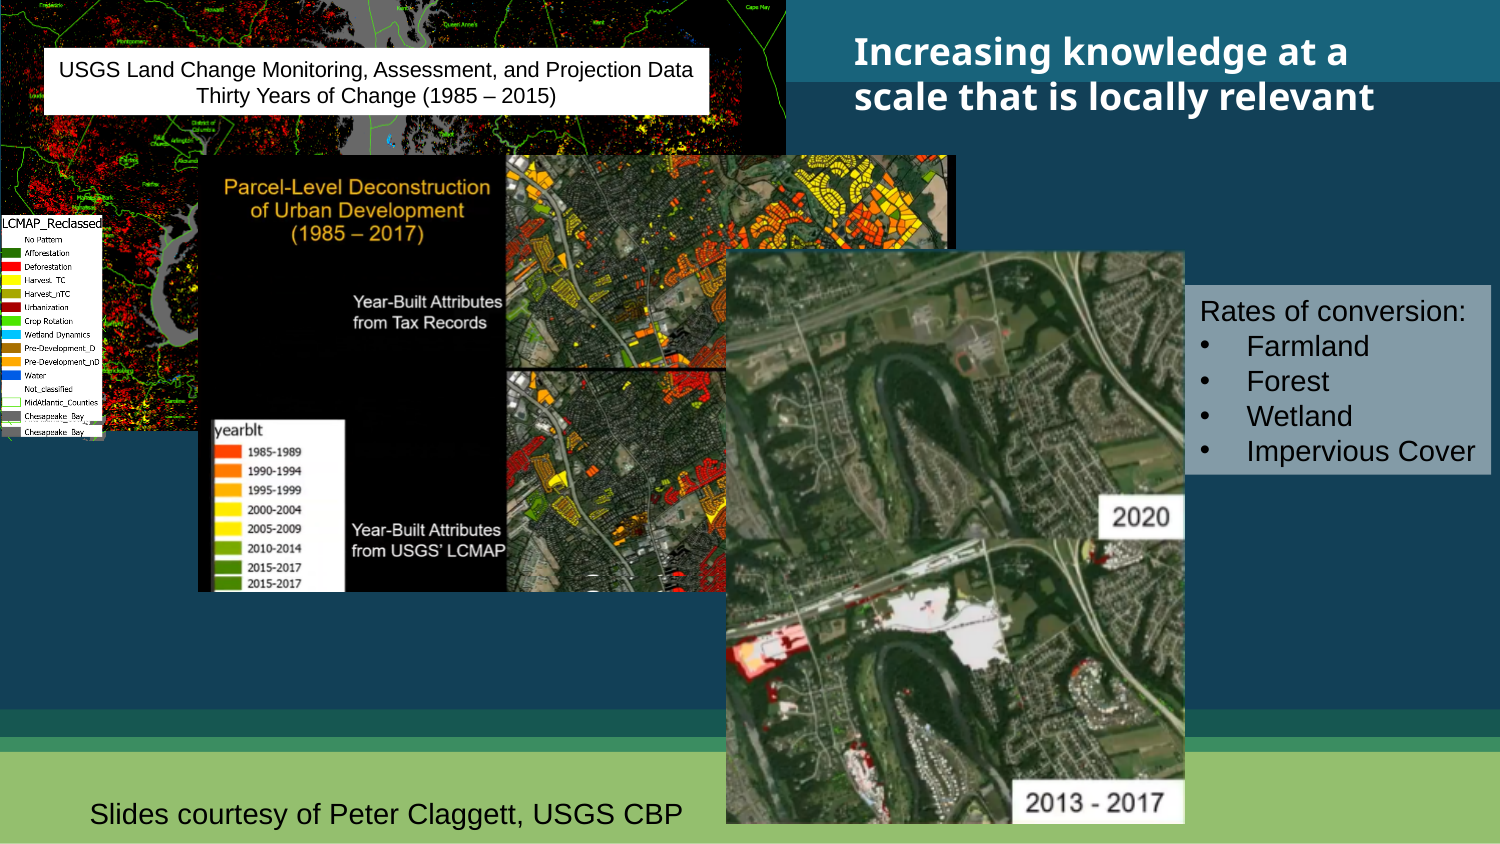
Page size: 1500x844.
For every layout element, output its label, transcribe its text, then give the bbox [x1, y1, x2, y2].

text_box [0, 0, 786, 426]
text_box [0, 433, 192, 441]
picture [198, 154, 1185, 825]
text_box Rates of conversion: Farmland Forest Wetland Impervious Cover [1188, 285, 1492, 475]
text_box Increasing knowledge at a scale that is locally relevant [839, 20, 1464, 126]
text_box Slides courtesy of Peter Claggett, USGS CBP [74, 788, 700, 838]
